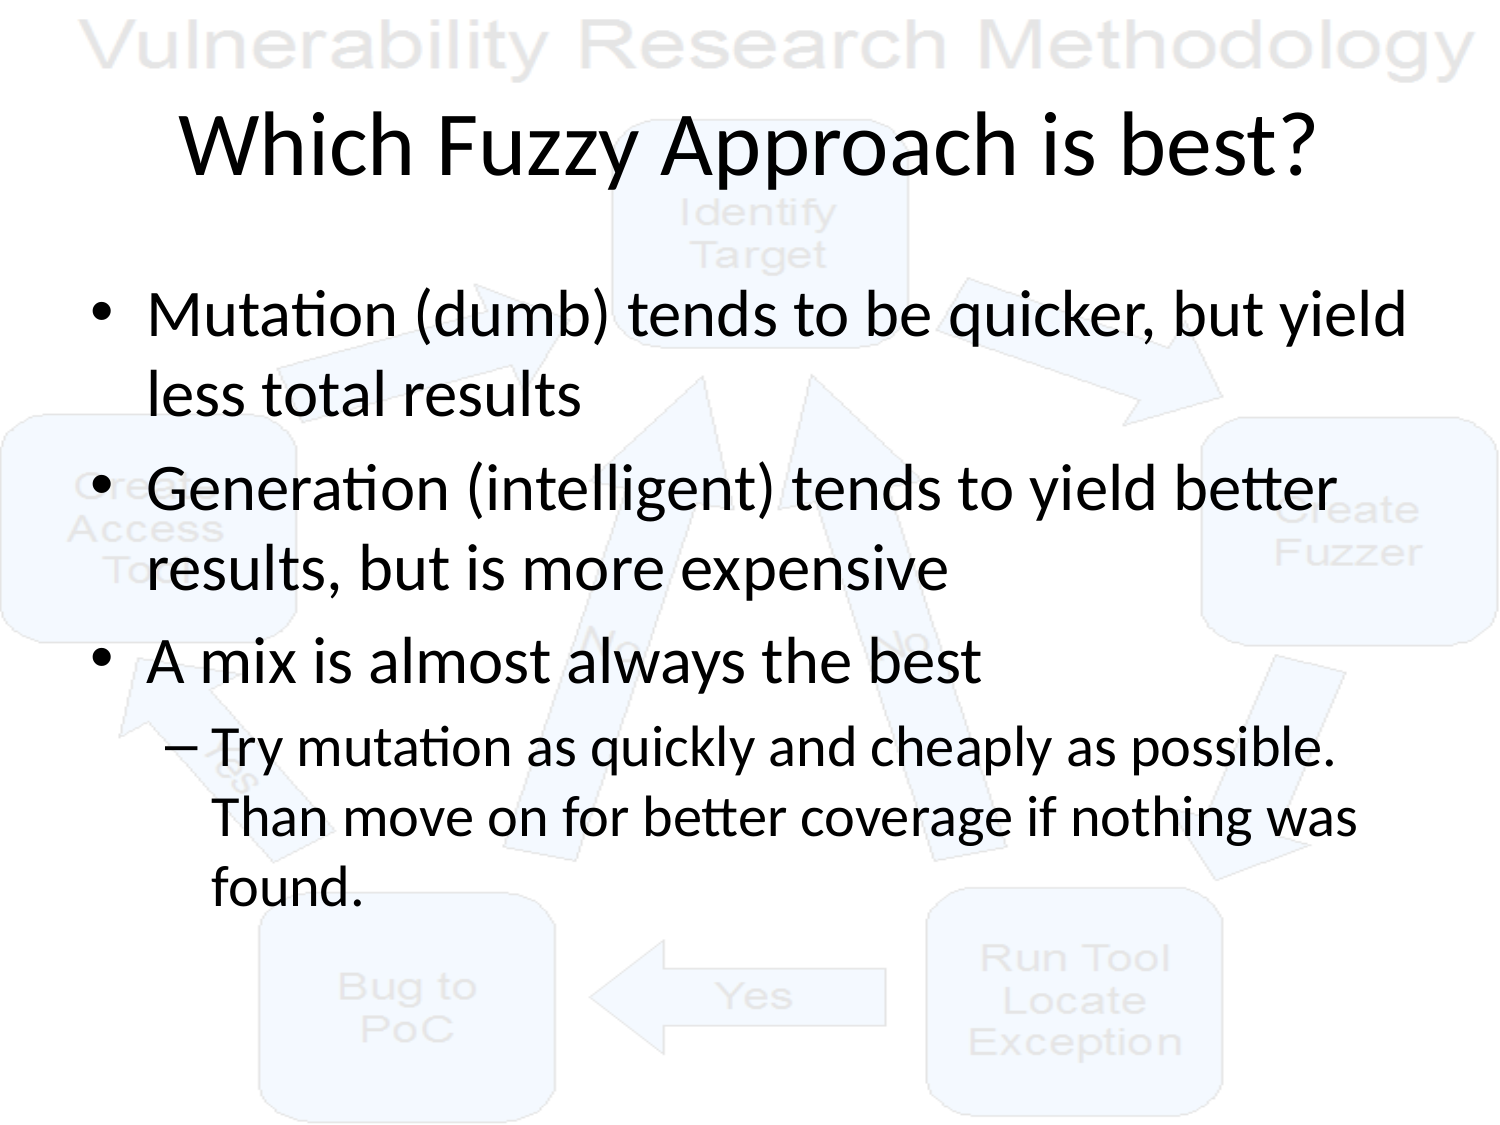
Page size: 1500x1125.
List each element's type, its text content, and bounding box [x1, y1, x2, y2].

title Which Fuzzy Approach is best? [75, 45, 1425, 233]
list Mutation (dumb) tends to be quicker, but yield less total results Generation (intelligent) tends to yield better results, but is more expensive A mix is almost always the best Try mutation as quickly and cheaply as possible. Than move on for better coverage if nothing was found. [75, 262, 1425, 1005]
